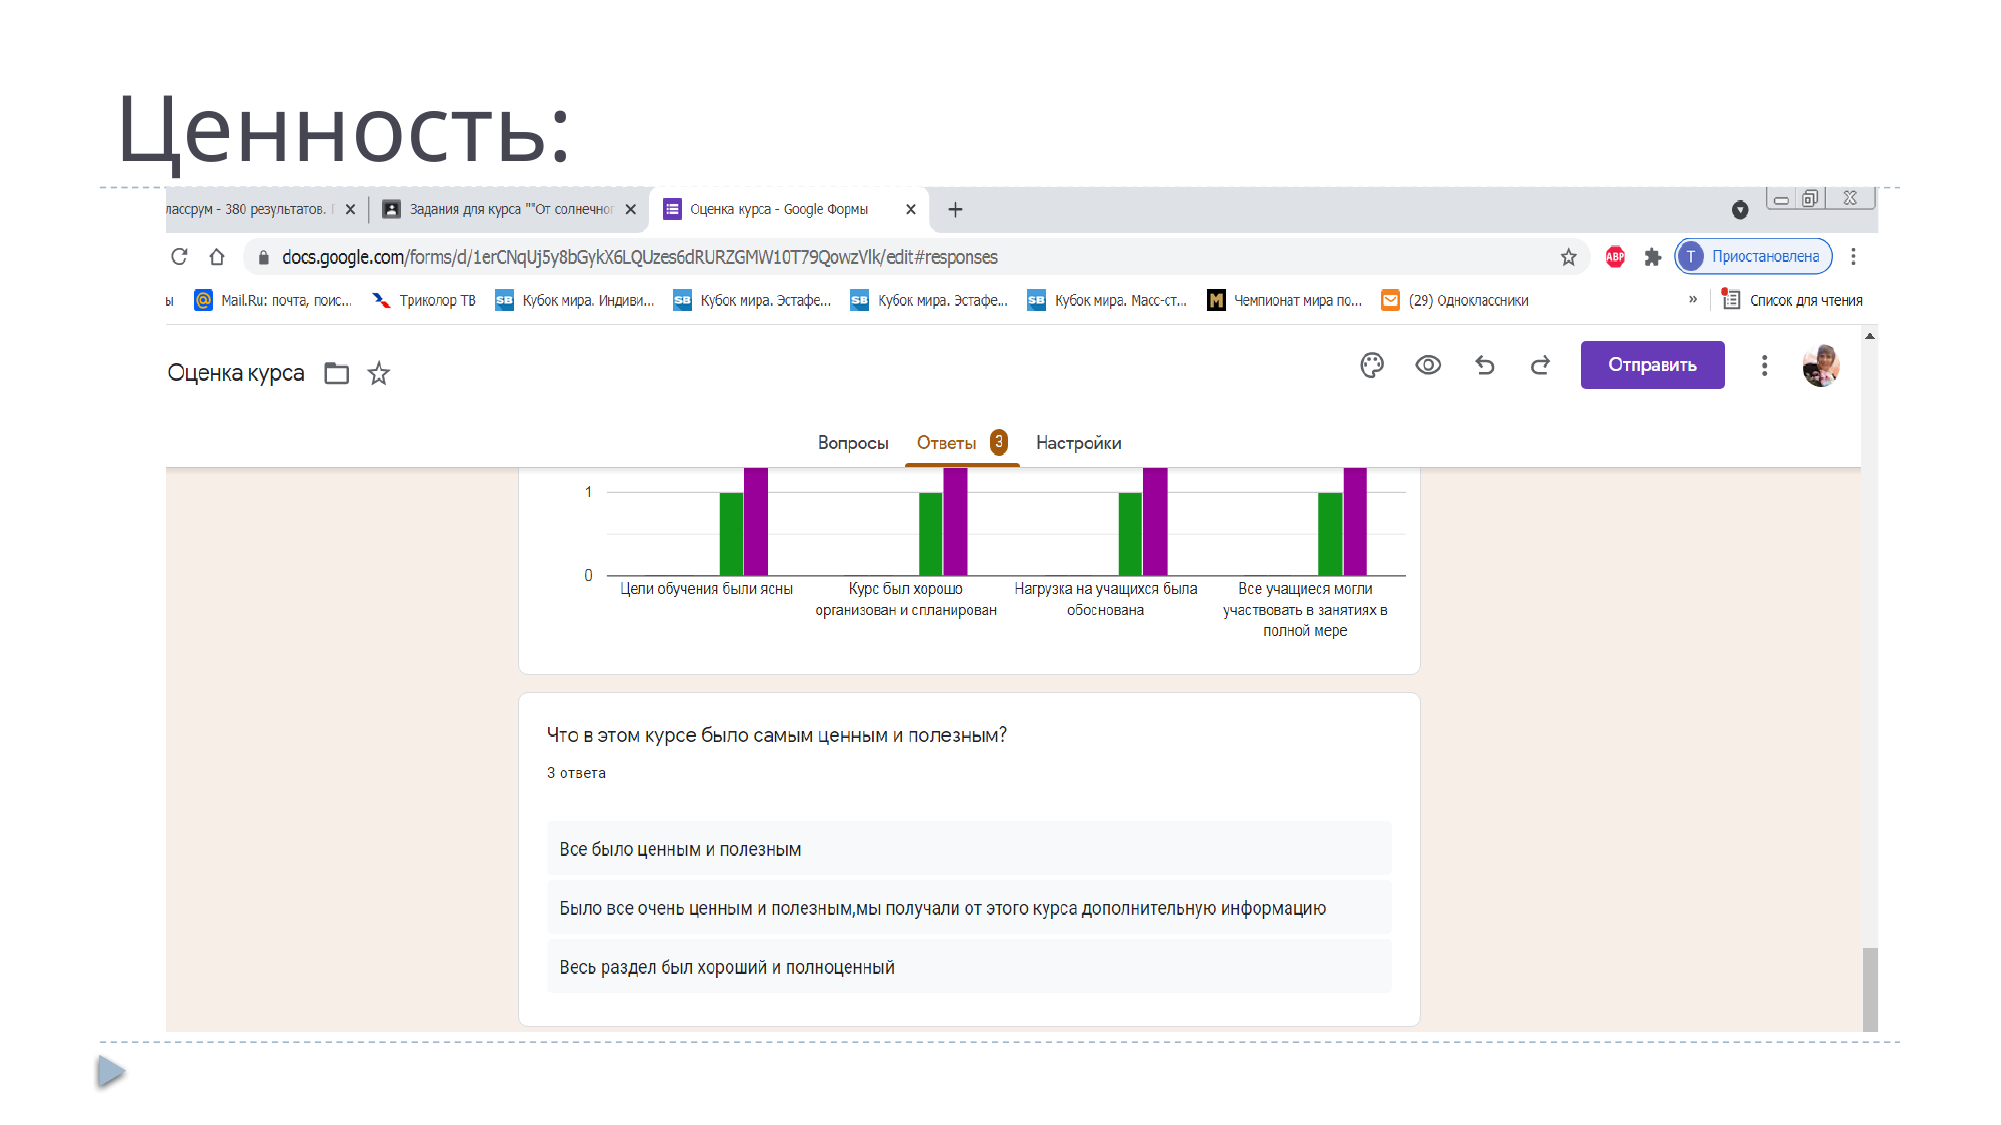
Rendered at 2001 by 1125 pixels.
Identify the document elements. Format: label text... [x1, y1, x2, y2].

picture [165, 187, 1879, 1032]
title Ценность: [99, 37, 1900, 188]
